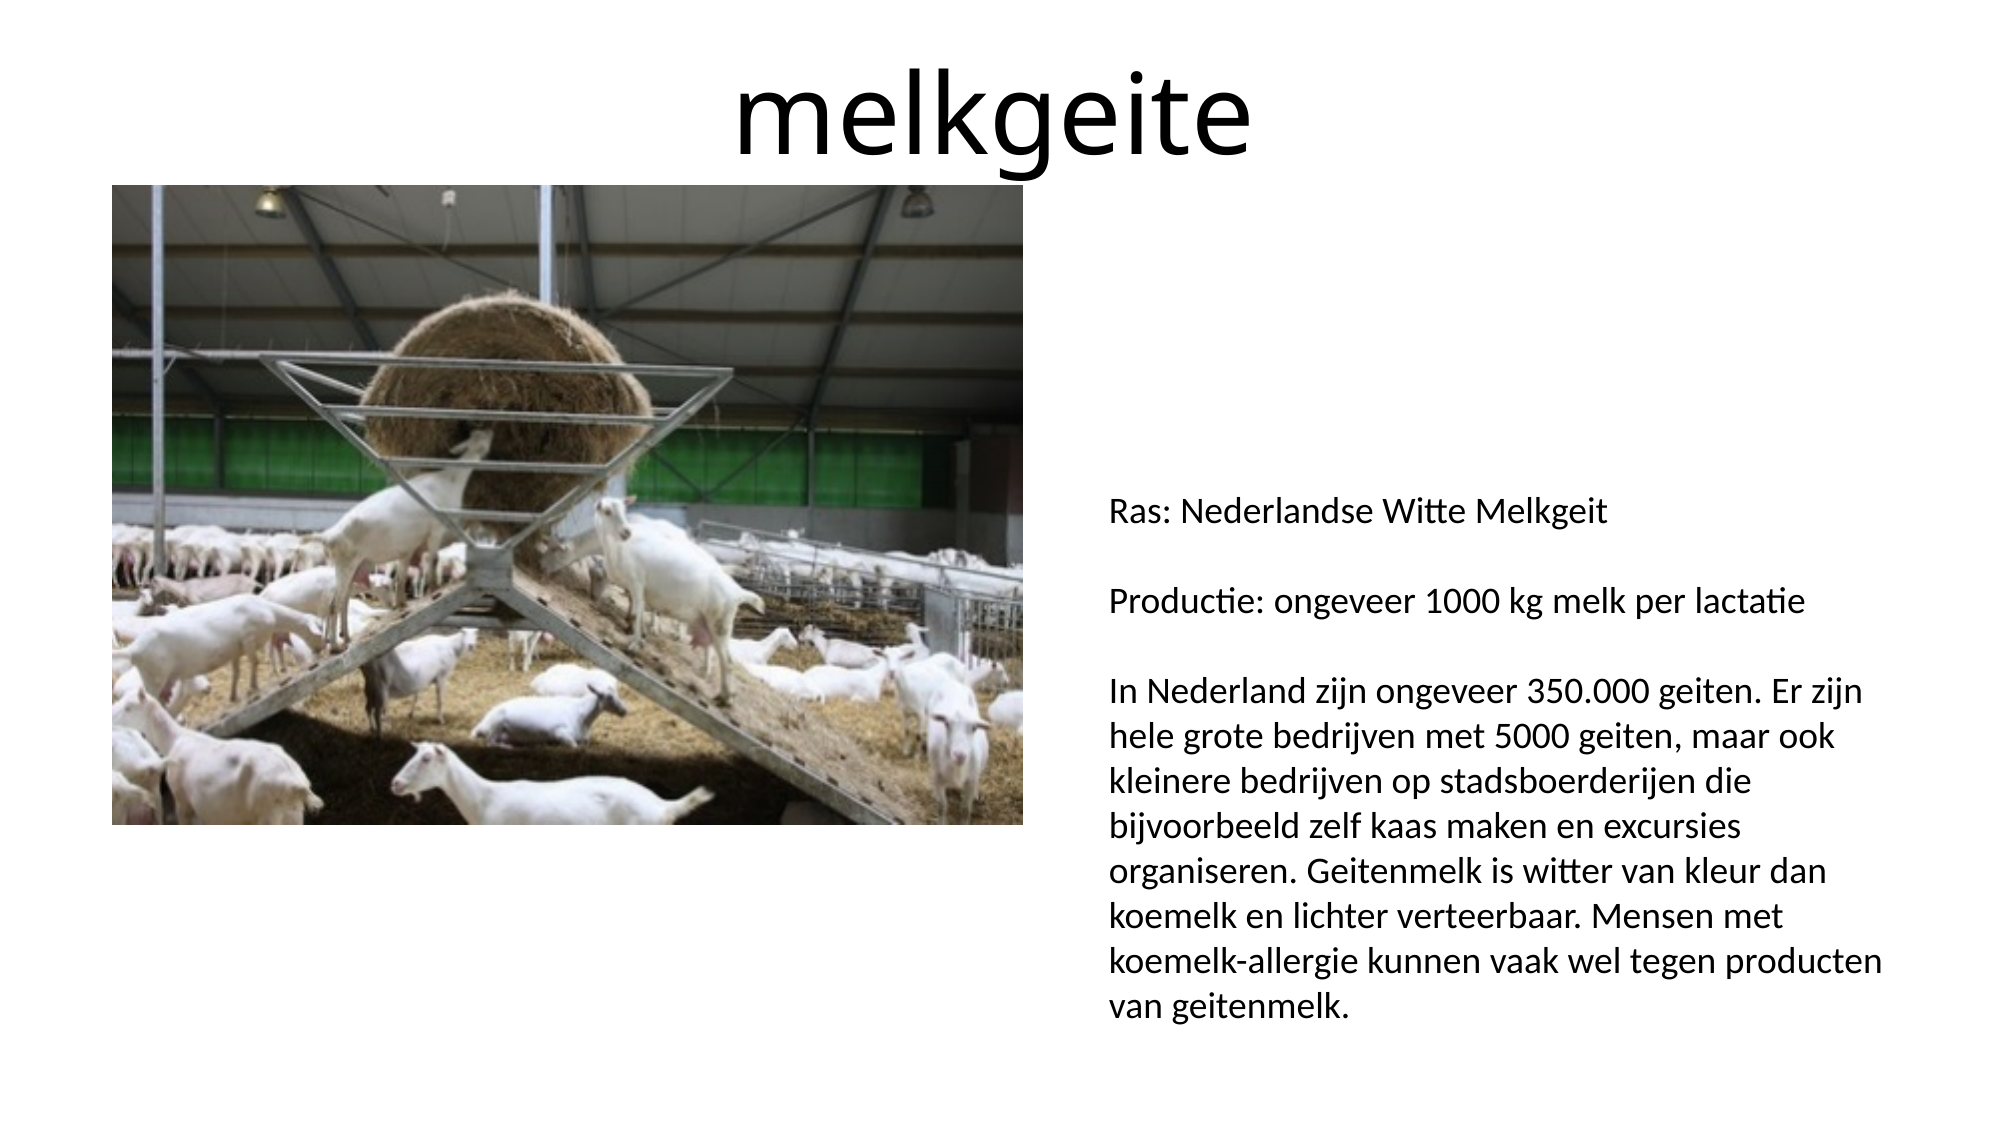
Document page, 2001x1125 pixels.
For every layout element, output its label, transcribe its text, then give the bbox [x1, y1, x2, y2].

text_box Ras: Nederlandse Witte Melkgeit Productie: ongeveer 1000 kg melk per lactatie In Nederland zijn ongeveer 350.000 geiten. Er zijn hele grote bedrijven met 5000 geiten, maar ook kleinere bedrijven op stadsboerderijen die bijvoorbeeld zelf kaas maken en excursies organiseren. Geitenmelk is witter van kleur dan koemelk en lichter verteerbaar. Mensen met koemelk-allergie kunnen vaak wel tegen producten van geitenmelk. [1094, 478, 1942, 1034]
text_box melkgeiten [717, 34, 1276, 319]
picture [112, 185, 1023, 825]
